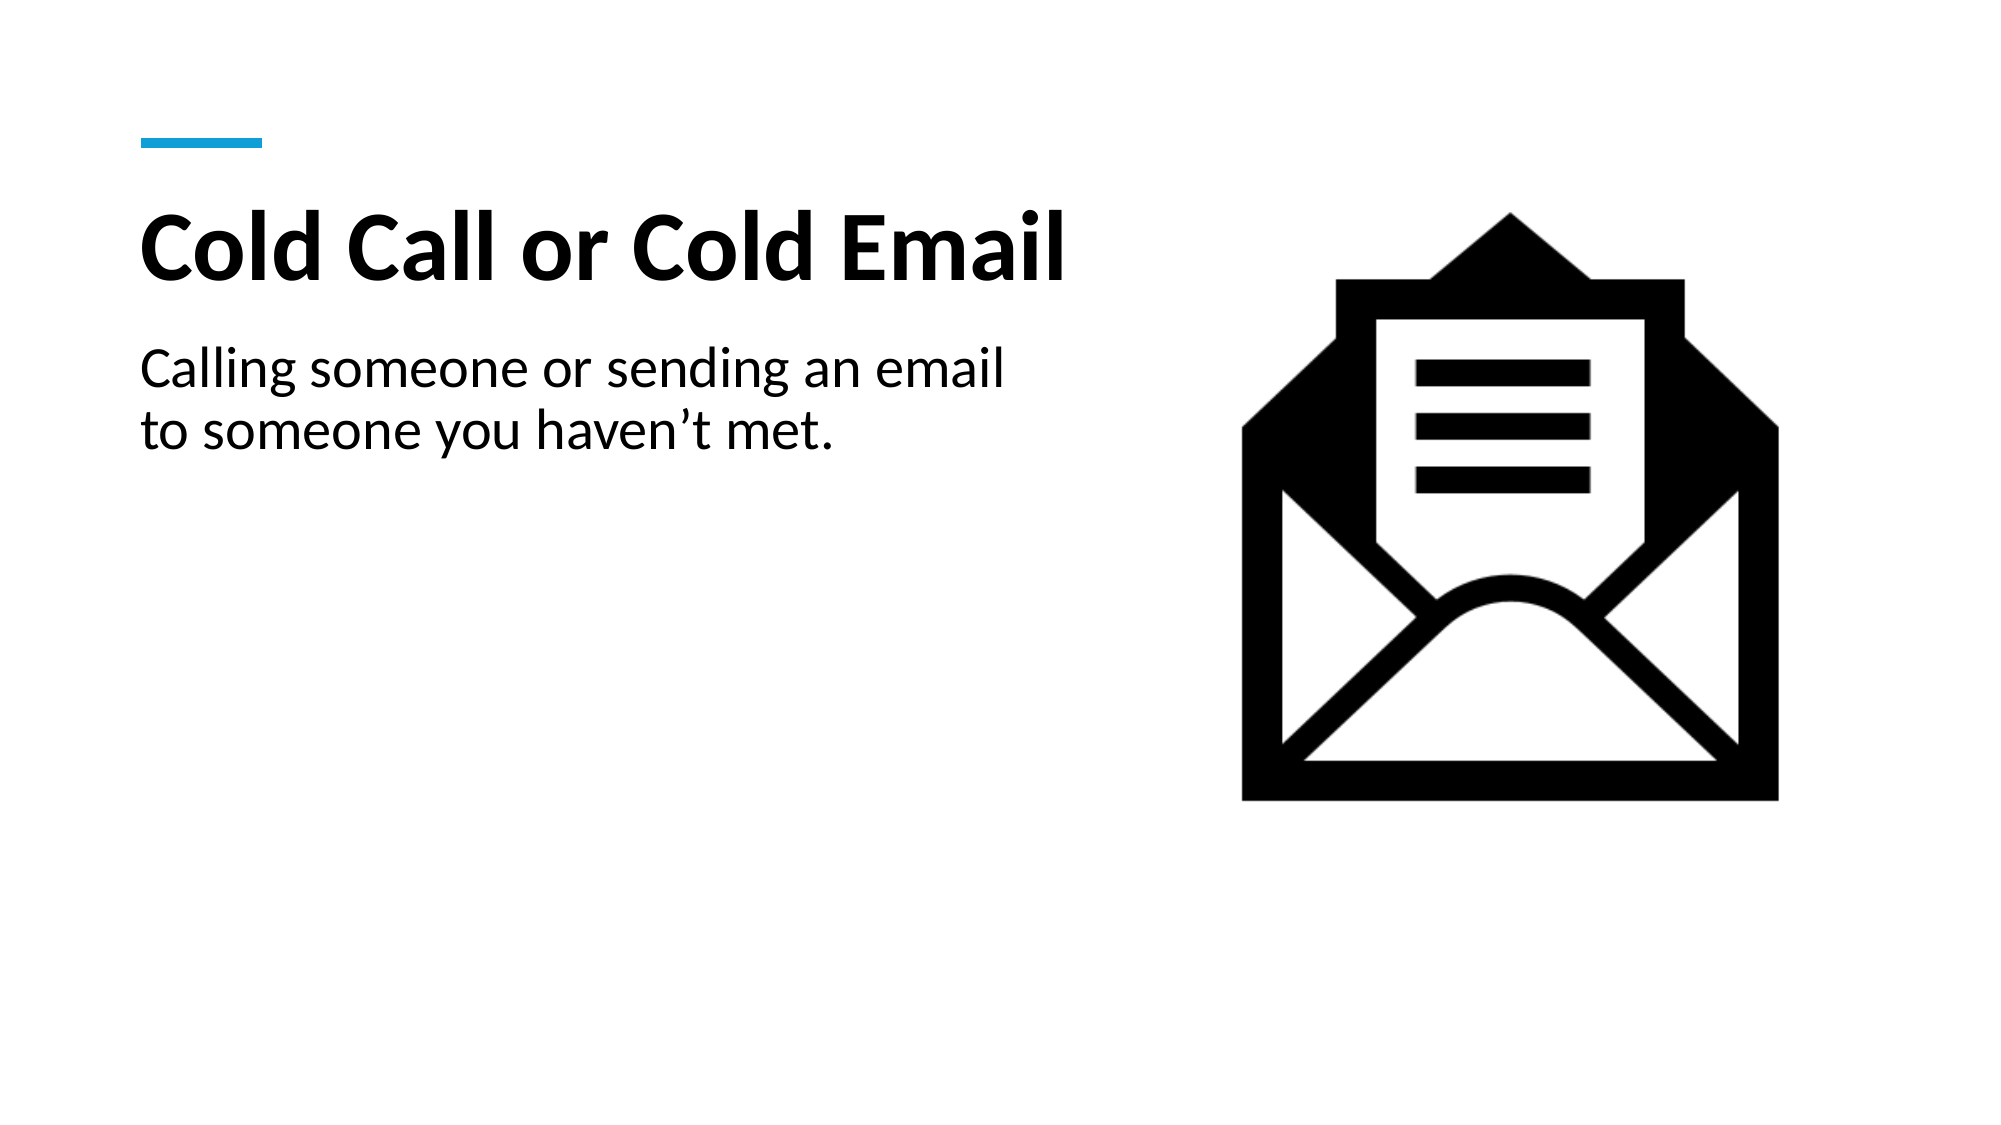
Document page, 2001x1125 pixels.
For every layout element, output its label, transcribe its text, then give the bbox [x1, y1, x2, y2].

picture [1181, 186, 1827, 828]
list Calling someone or sending an email to someone you haven’t met. [124, 329, 1029, 1091]
title Cold Call or Cold Email [124, 186, 1181, 330]
